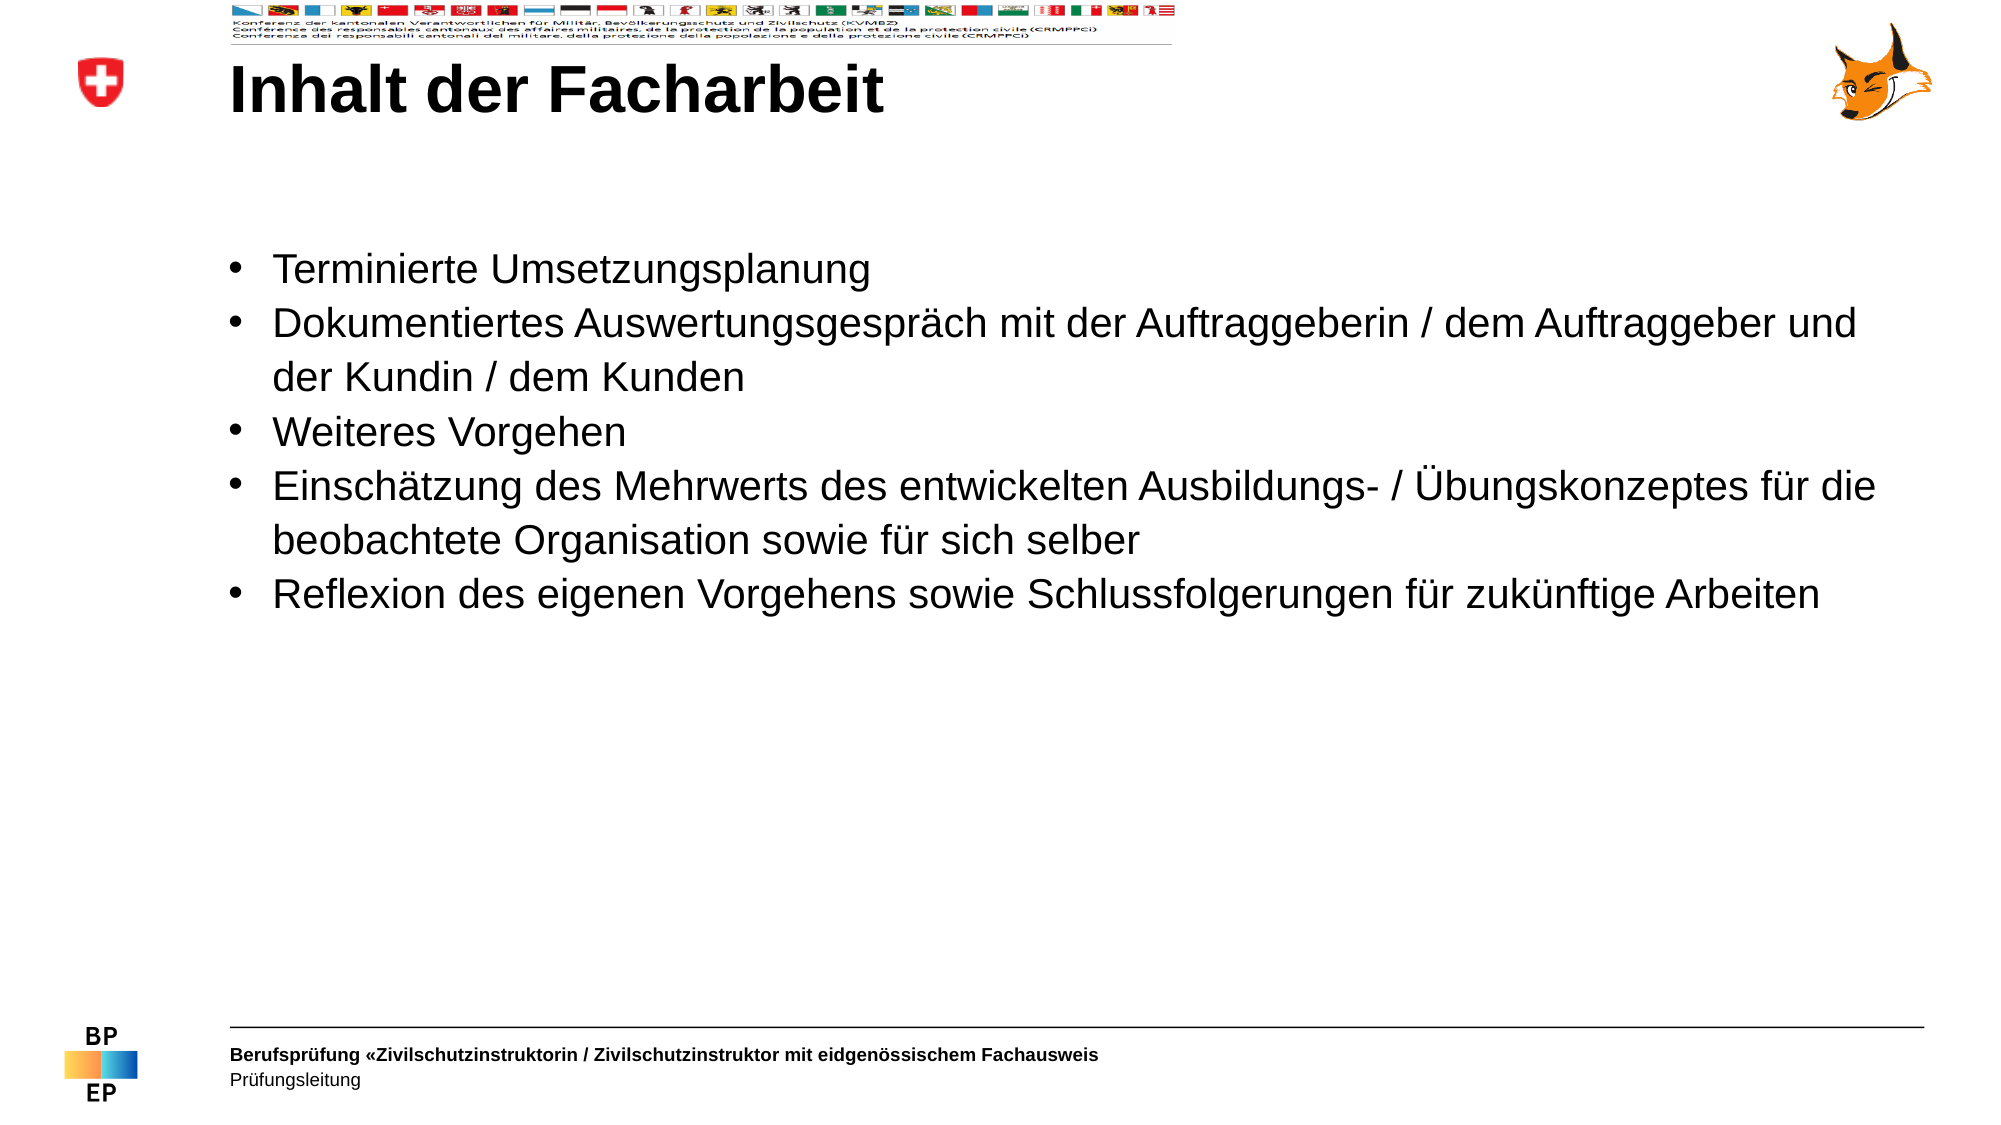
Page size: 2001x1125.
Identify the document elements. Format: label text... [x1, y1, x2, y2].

picture [229, 4, 1175, 46]
title Inhalt der Facharbeit [229, 50, 1922, 199]
picture [61, 1021, 140, 1106]
footer Berufsprüfung «Zivilschutzinstruktorin / Zivilschutzinstruktor mit eidgenössischem Fachausweis Prüfungsleitung [229, 1040, 1177, 1088]
picture [1829, 20, 1934, 125]
list Terminierte Umsetzungsplanung Dokumentiertes Auswertungsgespräch mit der Auftraggeberin / dem Auftraggeber und der Kundin / dem Kunden Weiteres Vorgehen Einschätzung des Mehrwerts des entwickelten Ausbildungs- / Übungskonzeptes für die beobachtete Organisation sowie für sich selber Reflexion des eigenen Vorgehens sowie Schlussfolgerungen für zukünftige Arbeiten [228, 237, 1922, 981]
